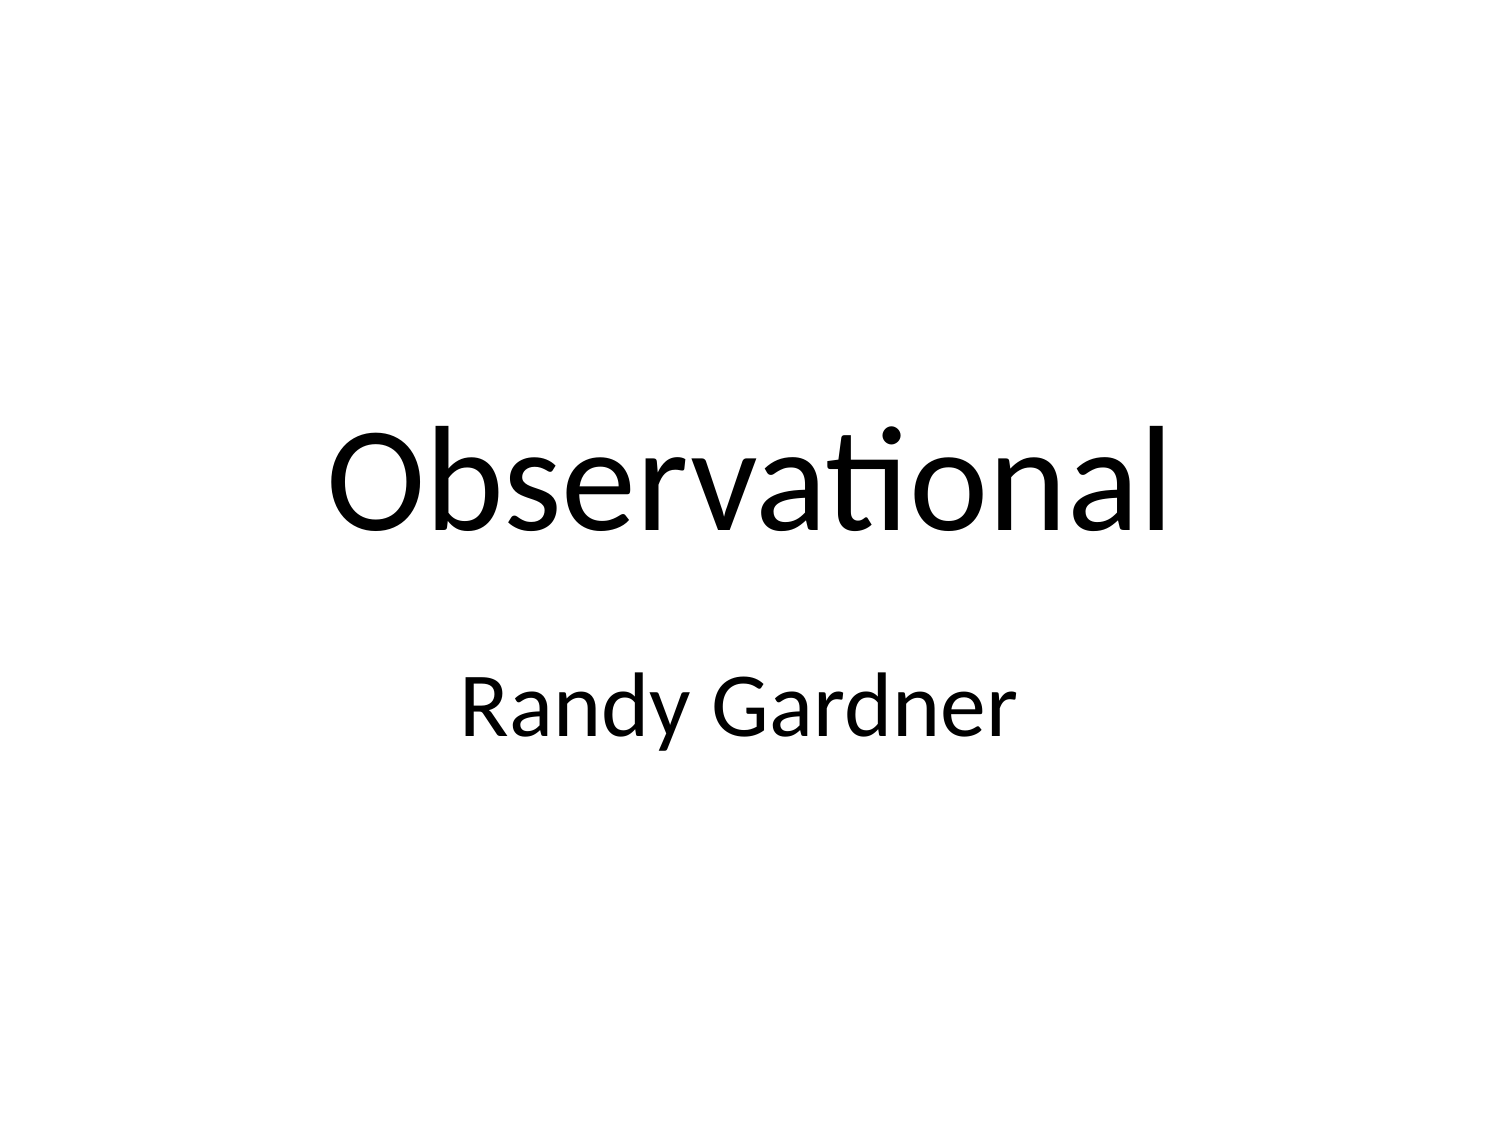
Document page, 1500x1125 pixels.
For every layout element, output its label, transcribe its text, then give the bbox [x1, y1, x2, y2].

subtitle Randy Gardner [225, 637, 1275, 925]
title Observational [112, 349, 1388, 591]
